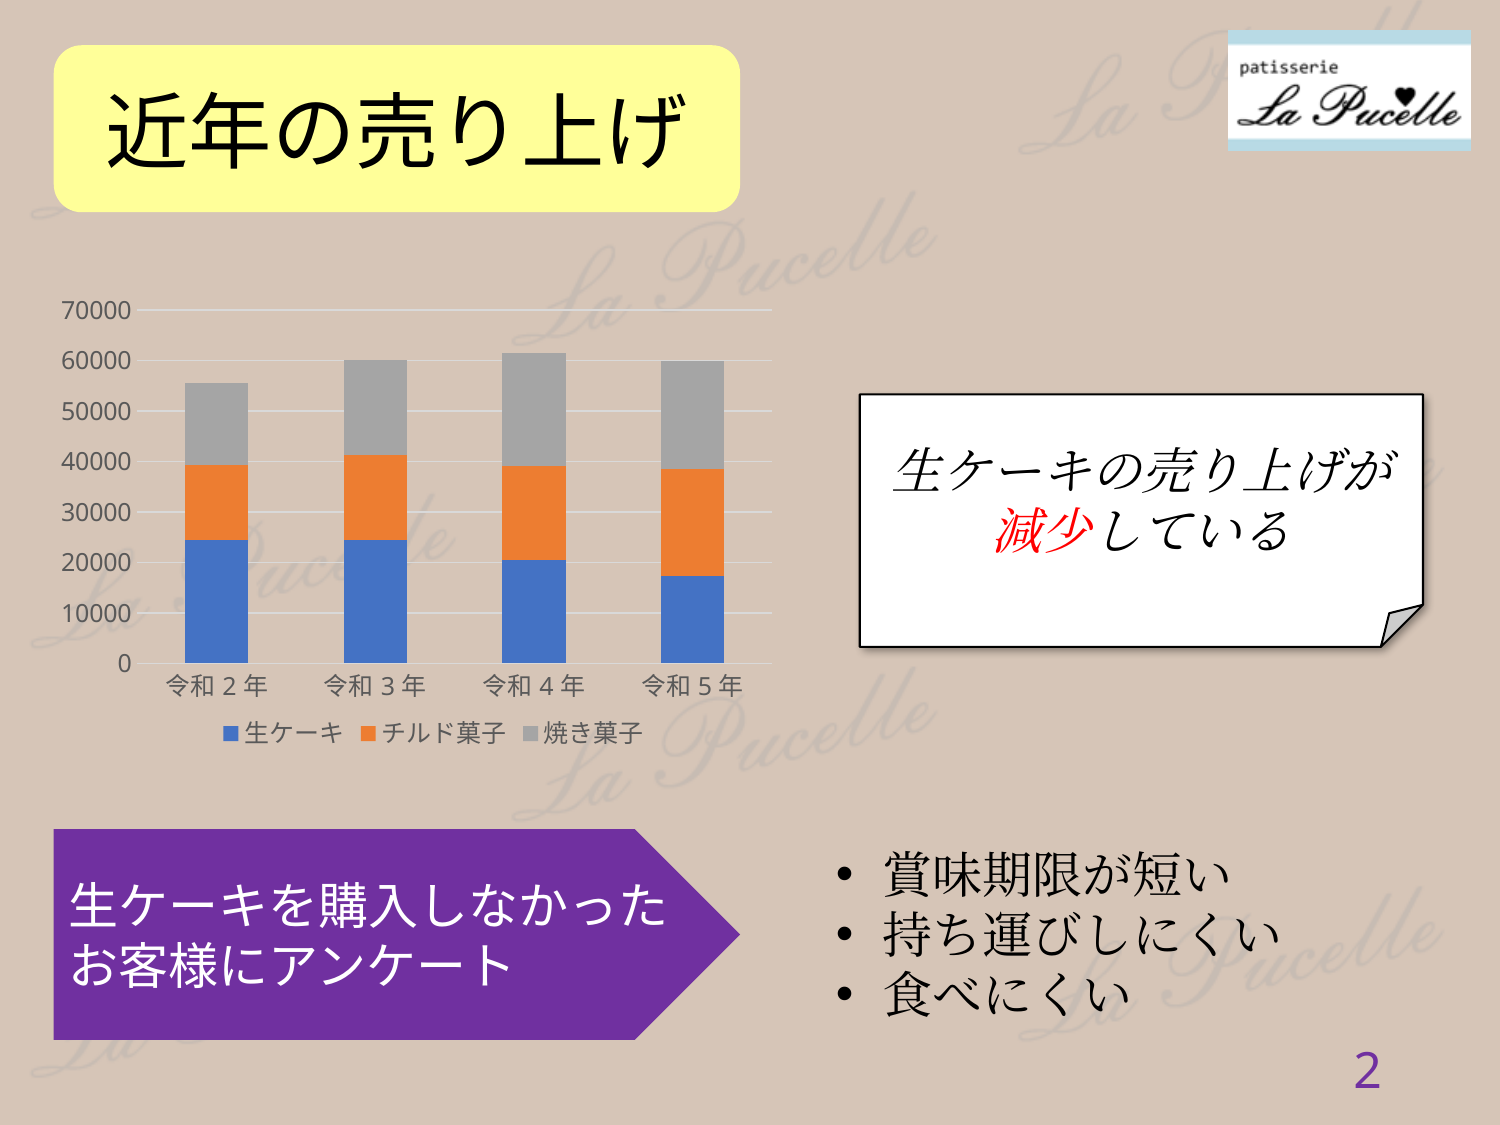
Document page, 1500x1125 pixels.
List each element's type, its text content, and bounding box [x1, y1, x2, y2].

text_box 賞味期限が短い 持ち運びしにくい 食べにくい [821, 836, 1298, 1031]
text_box 近年の売り上げ [52, 44, 742, 214]
slide_number 1 [1059, 1042, 1397, 1103]
text_box 生ケーキの売り上げが 減少している [858, 393, 1425, 648]
chart [53, 284, 814, 757]
picture [0, 0, 1500, 1125]
text_box 生ケーキを購入しなかった お客様にアンケート [52, 827, 742, 1041]
